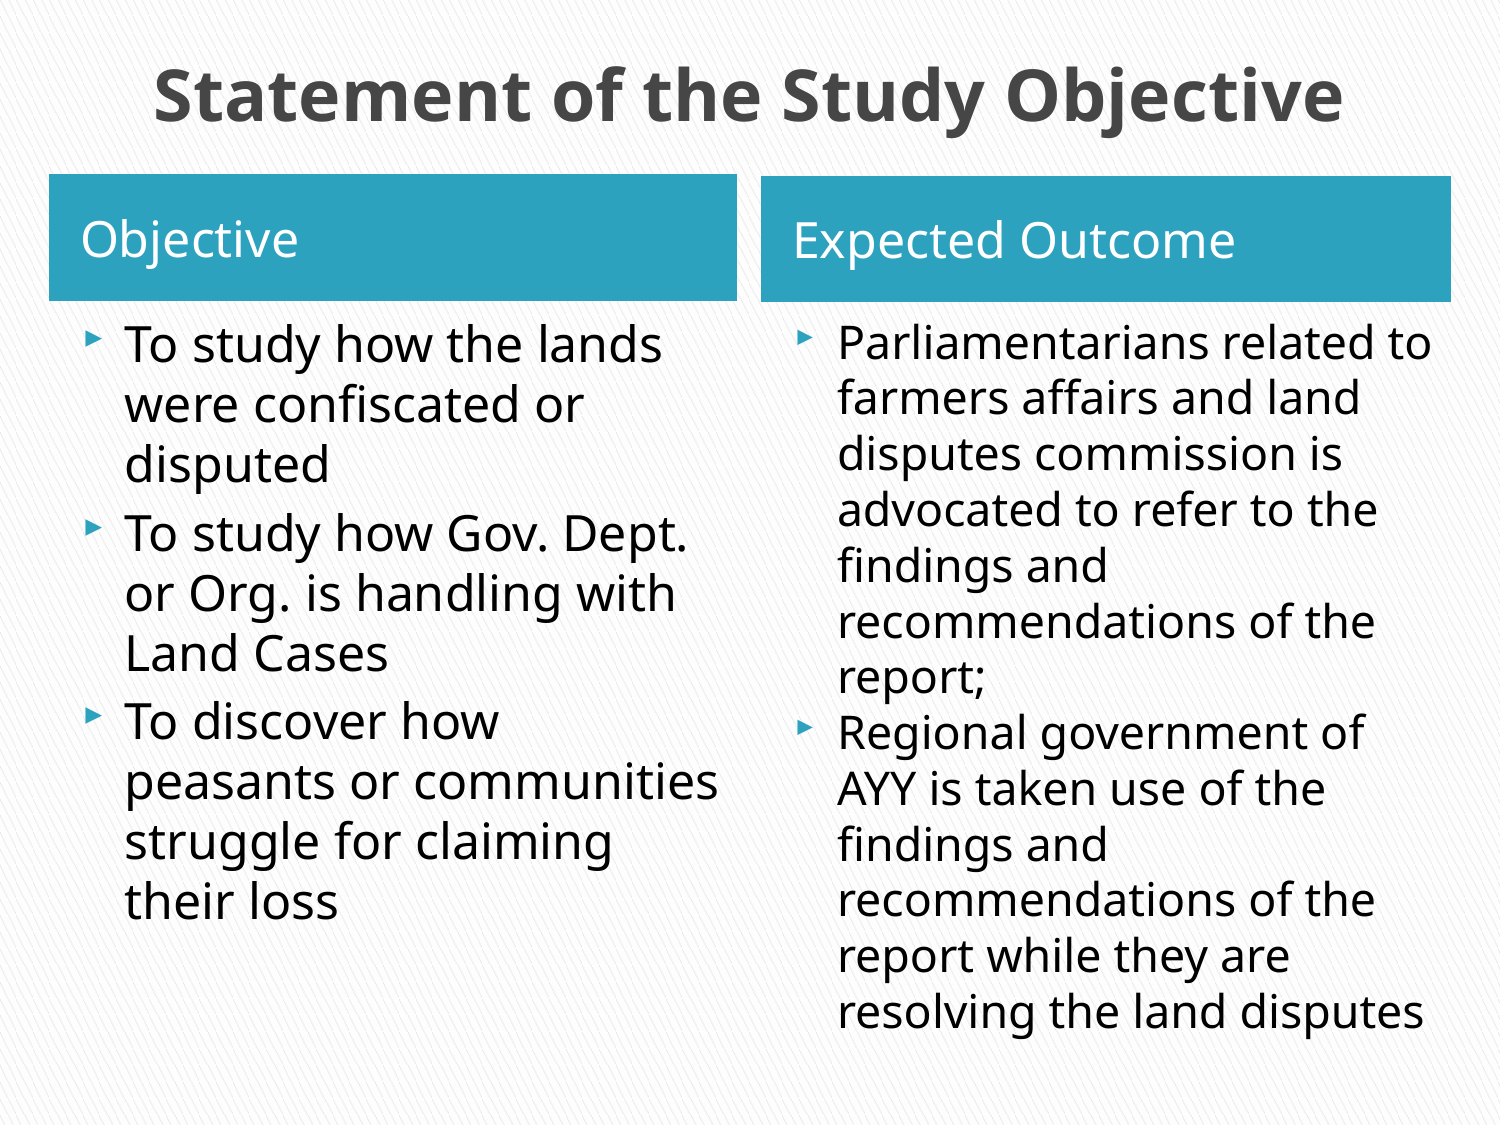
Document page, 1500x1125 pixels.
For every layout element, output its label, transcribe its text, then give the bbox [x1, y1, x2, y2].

list Expected Outcome [761, 176, 1451, 302]
title Statement of the Study Objective [75, 12, 1425, 173]
list Parliamentarians related to farmers affairs and land disputes commission is advocated to refer to the findings and recommendations of the report; Regional government of AYY is taken use of the findings and recommendations of the report while they are resolving the land disputes [761, 305, 1450, 1088]
list Objective [49, 174, 737, 301]
list To study how the lands were confiscated or disputed To study how Gov. Dept. or Org. is handling with Land Cases To discover how peasants or communities struggle for claiming their loss [50, 305, 738, 1088]
